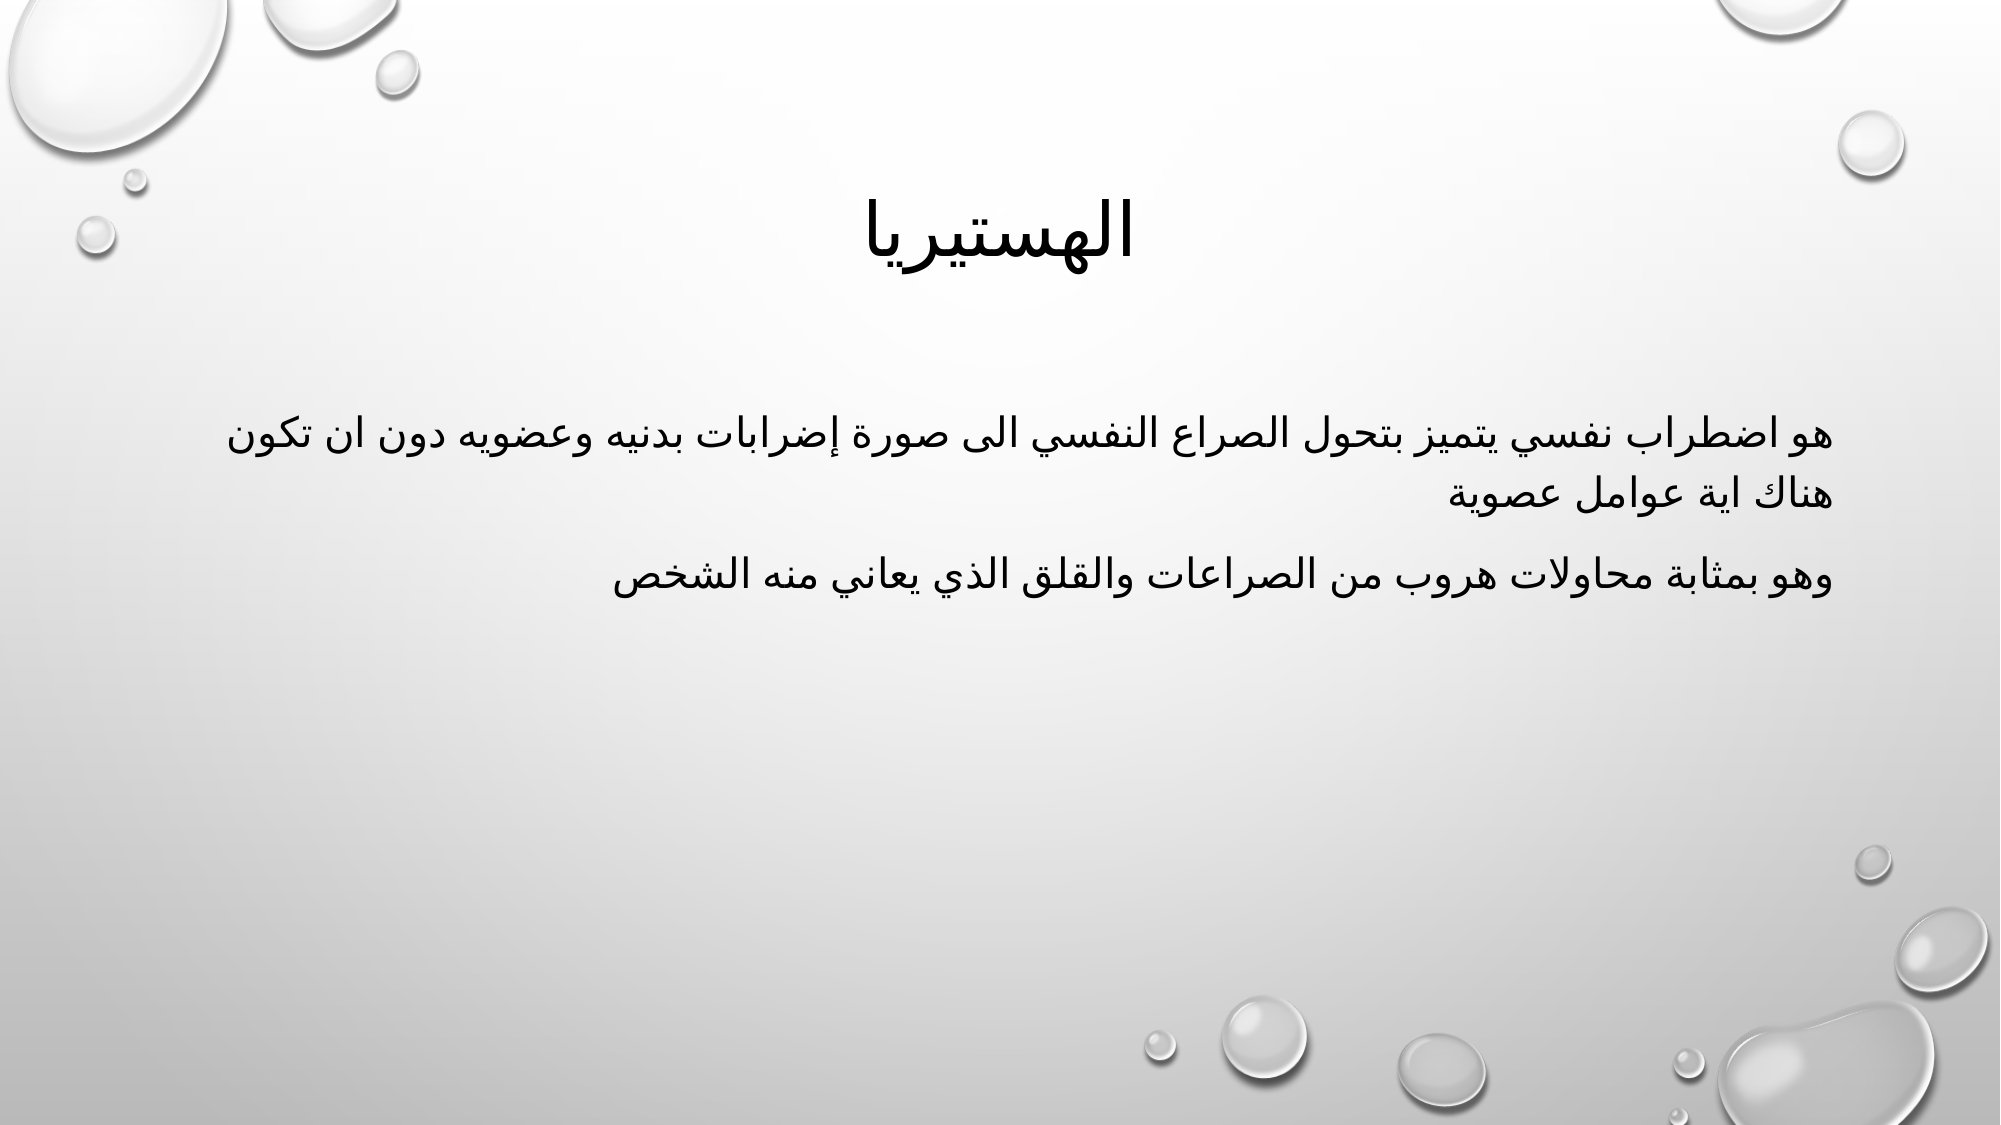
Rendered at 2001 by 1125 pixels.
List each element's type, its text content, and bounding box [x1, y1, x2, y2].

list هو اضطراب نفسي يتميز بتحول الصراع النفسي الى صورة إضرابات بدنيه وعضويه دون ان تكون هناك اية عوامل عصوية وهو بمثابة محاولات هروب من الصراعات والقلق الذي يعاني منه الشخص [149, 388, 1850, 950]
picture [0, 0, 2000, 1125]
title الهستيريا [149, 101, 1851, 364]
